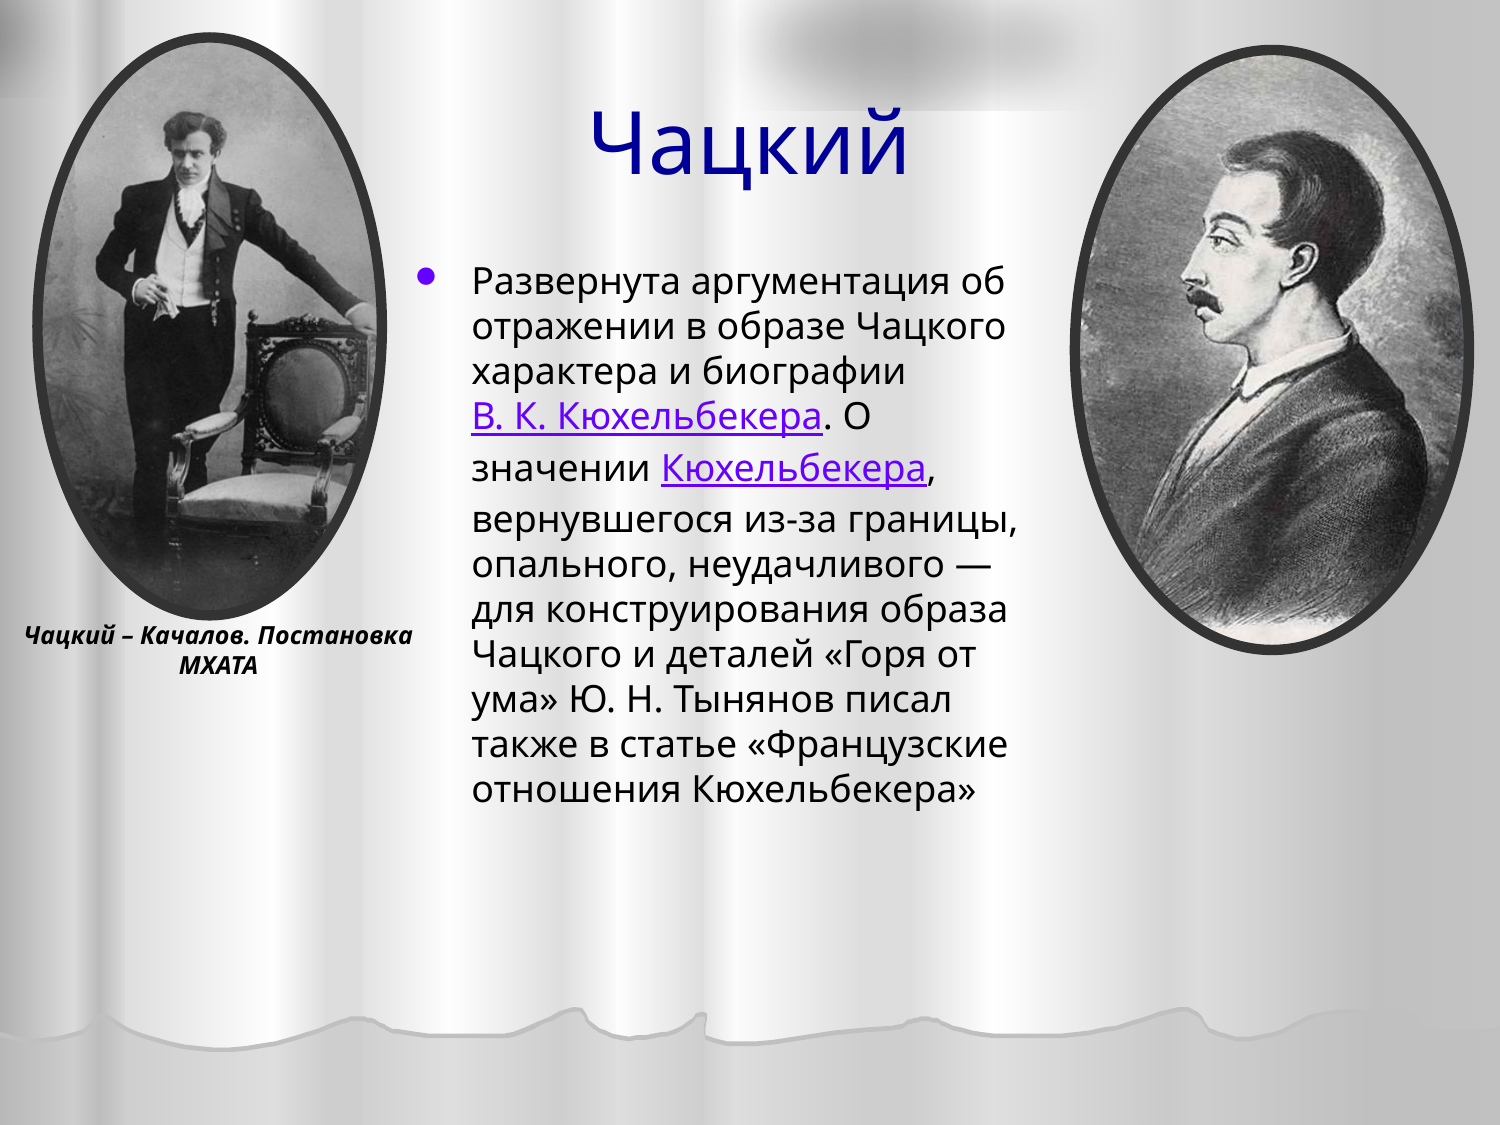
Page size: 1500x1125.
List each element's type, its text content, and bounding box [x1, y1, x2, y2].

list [37, 37, 383, 616]
text_box Чацкий – Качалов. Постановка МХАТА [0, 612, 438, 688]
title Чацкий [387, 45, 1069, 233]
picture [1074, 49, 1470, 651]
list Развернута аргументация об отражении в образе Чацкого характера и биографии В. К. Кюхельбекера. О значении Кюхельбекера, вернувшегося из-за границы, опального, неудачливого — для конструирования образа Чацкого и деталей «Горя от ума» Ю. Н. Тынянов писал также в статье «Французские отношения Кюхельбекера» [399, 249, 1063, 994]
